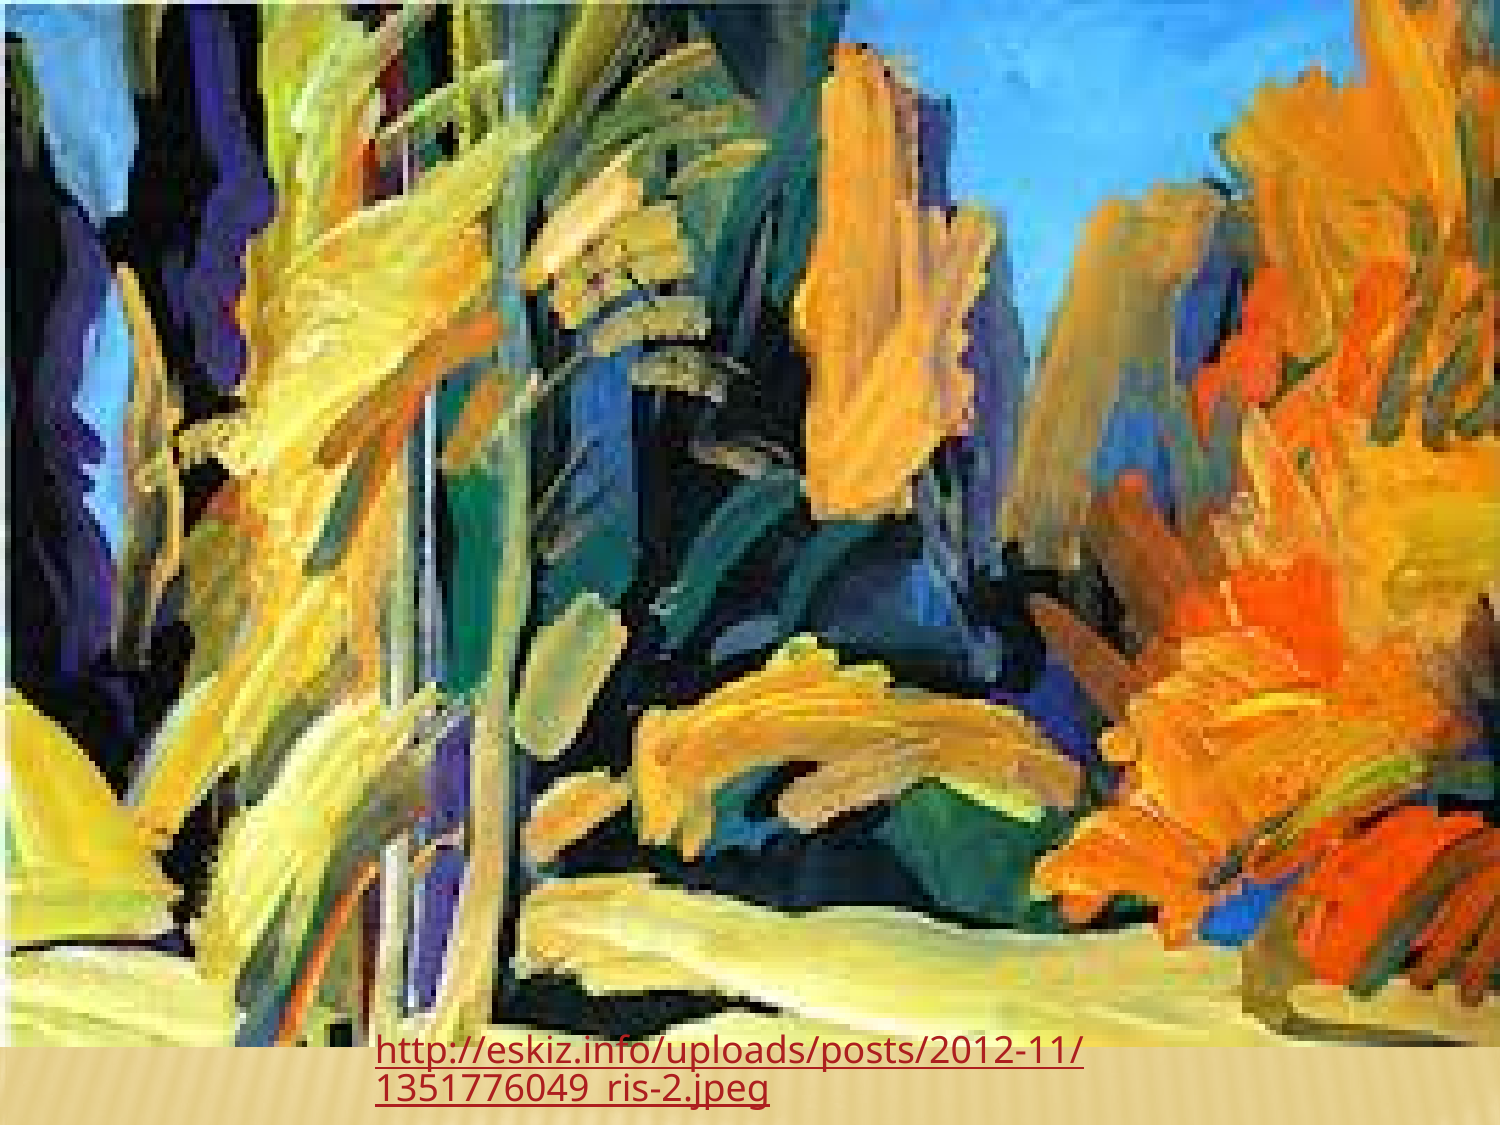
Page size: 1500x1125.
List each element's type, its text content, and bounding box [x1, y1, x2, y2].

picture [0, 0, 1500, 1048]
text_box http://eskiz.info/uploads/posts/2012-11/1351776049_ris-2.jpeg [360, 1064, 1111, 1085]
